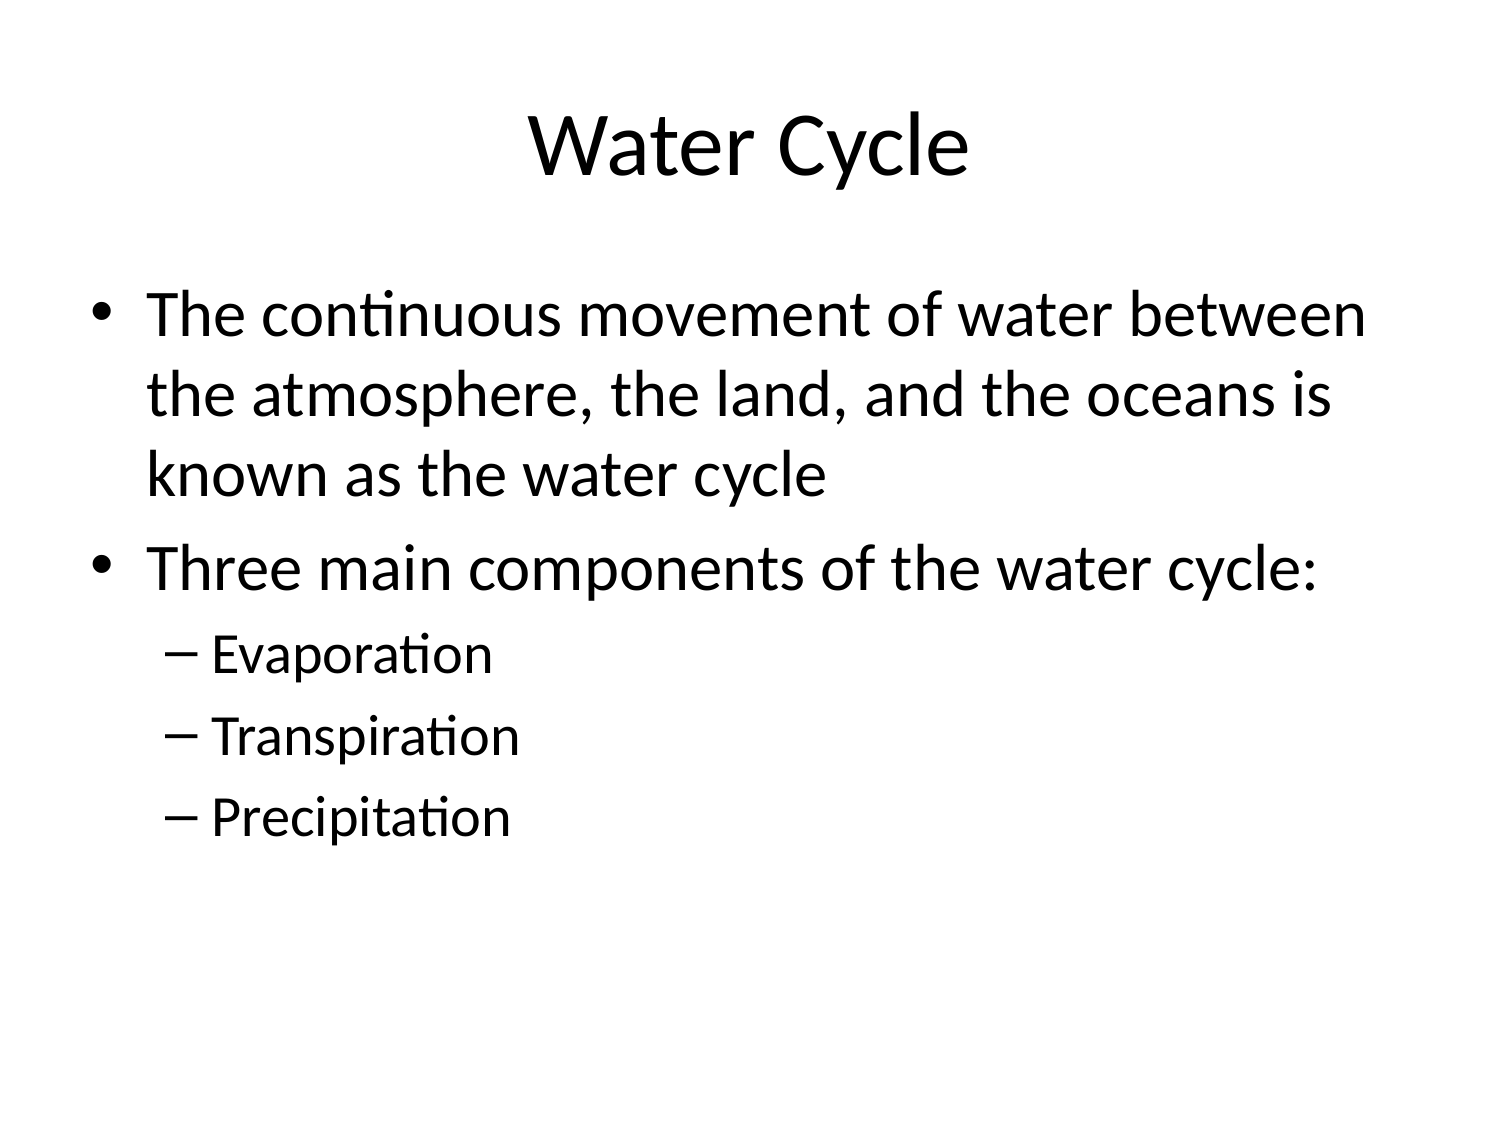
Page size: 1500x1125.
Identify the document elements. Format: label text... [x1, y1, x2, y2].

title Water Cycle [75, 45, 1425, 233]
list The continuous movement of water between the atmosphere, the land, and the oceans is known as the water cycle Three main components of the water cycle: Evaporation Transpiration Precipitation [75, 262, 1425, 1005]
